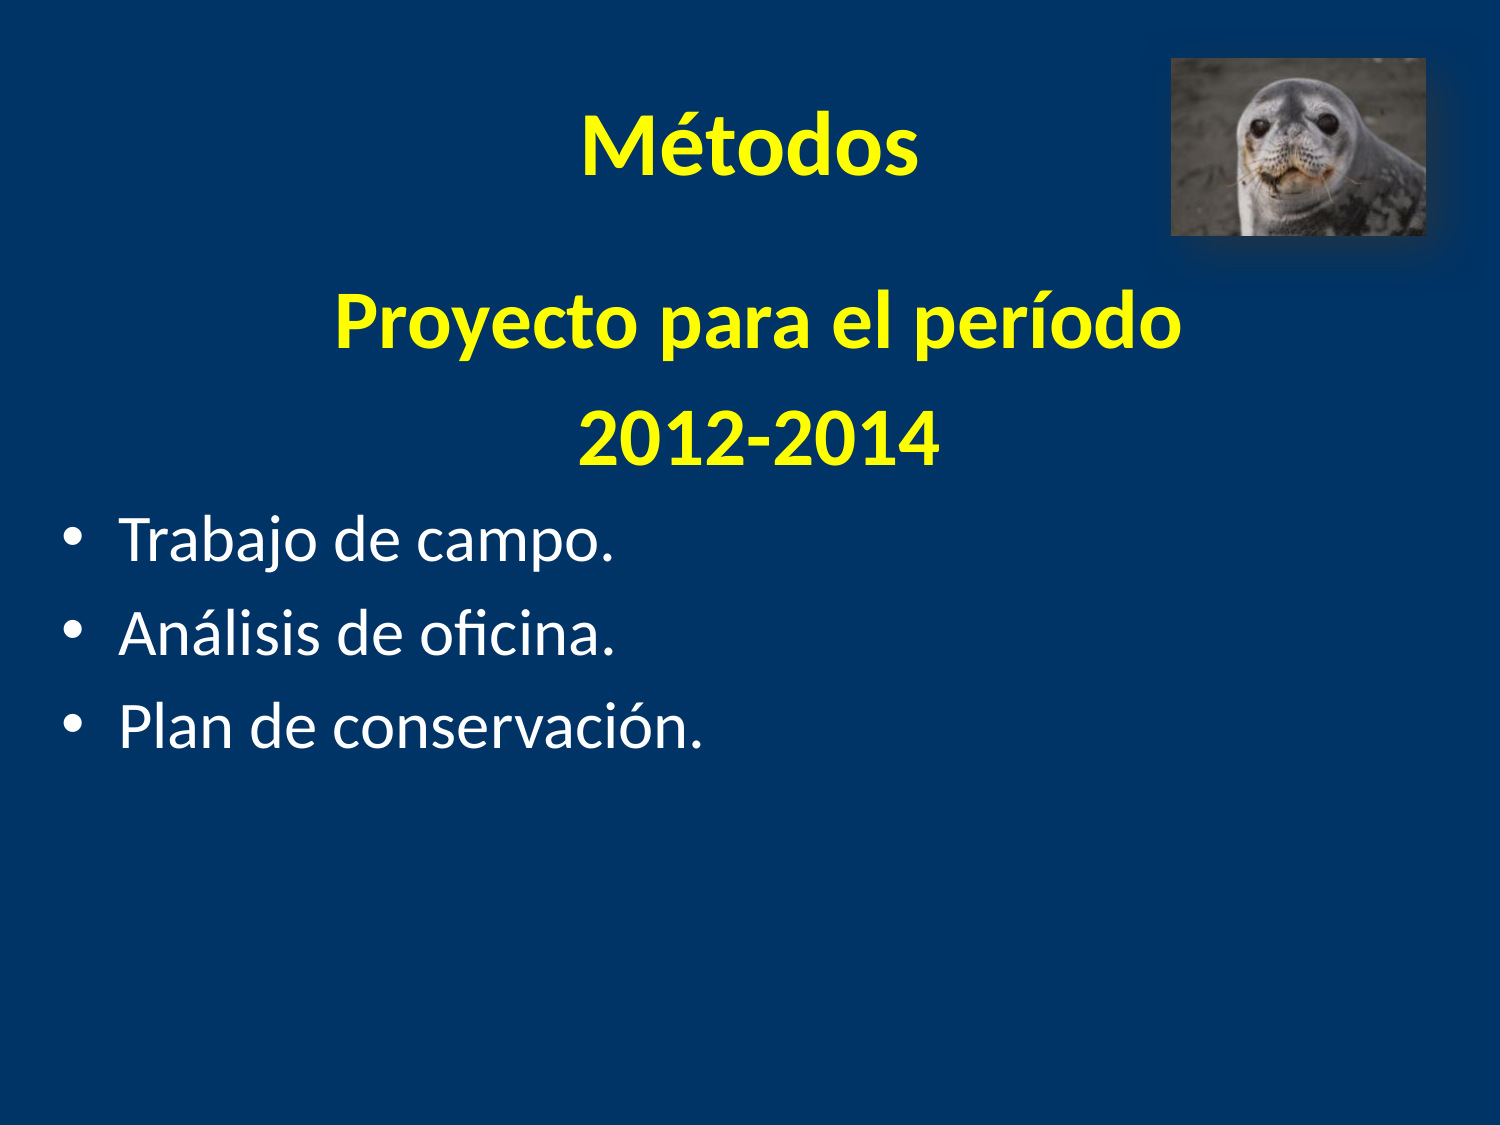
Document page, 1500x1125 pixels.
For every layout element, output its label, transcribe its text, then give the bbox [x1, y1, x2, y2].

title Métodos [75, 45, 1189, 233]
list Proyecto para el período 2012-2014 Trabajo de campo. Análisis de oficina. Plan de conservación. [46, 257, 1472, 1125]
picture [1171, 58, 1426, 236]
